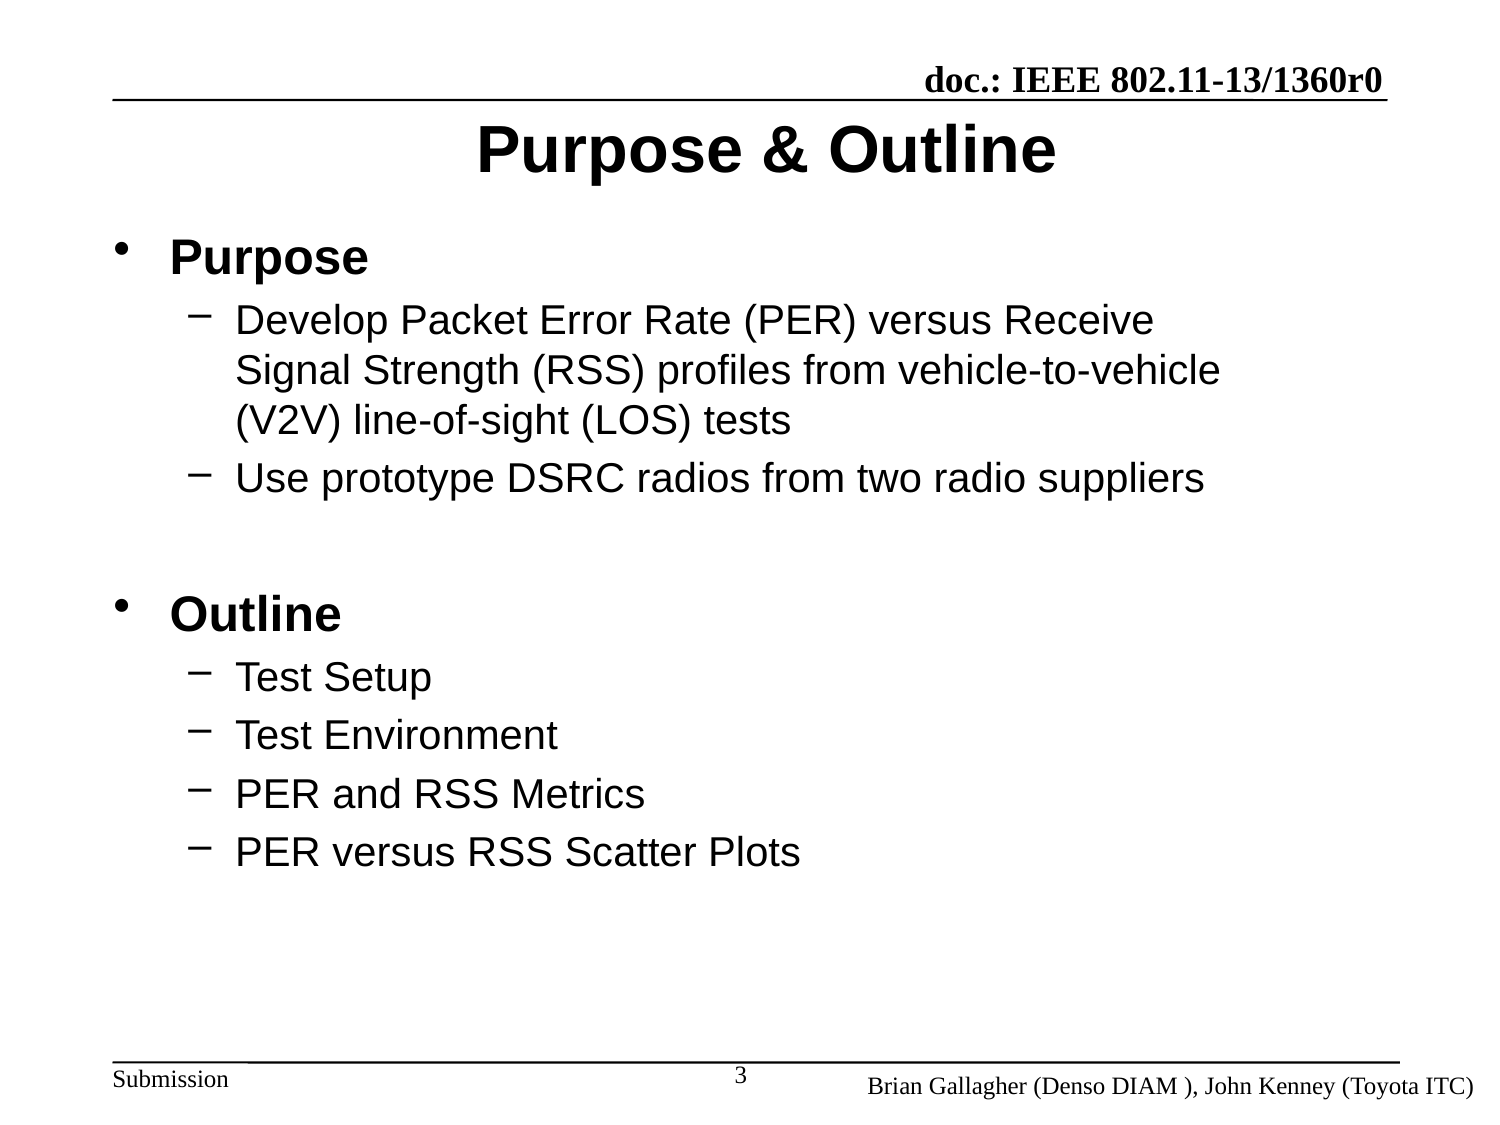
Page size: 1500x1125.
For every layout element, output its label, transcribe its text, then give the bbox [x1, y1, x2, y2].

title Purpose & Outline [76, 90, 1458, 203]
list Purpose Develop Packet Error Rate (PER) versus Receive Signal Strength (RSS) profiles from vehicle-to-vehicle (V2V) line-of-sight (LOS) tests Use prototype DSRC radios from two radio suppliers Outline Test Setup Test Environment PER and RSS Metrics PER versus RSS Scatter Plots [98, 216, 1253, 930]
slide_number 3 [584, 1058, 898, 1125]
text_box Brian Gallagher (Denso DIAM ), John Kenney (Toyota ITC) [867, 1069, 1475, 1100]
